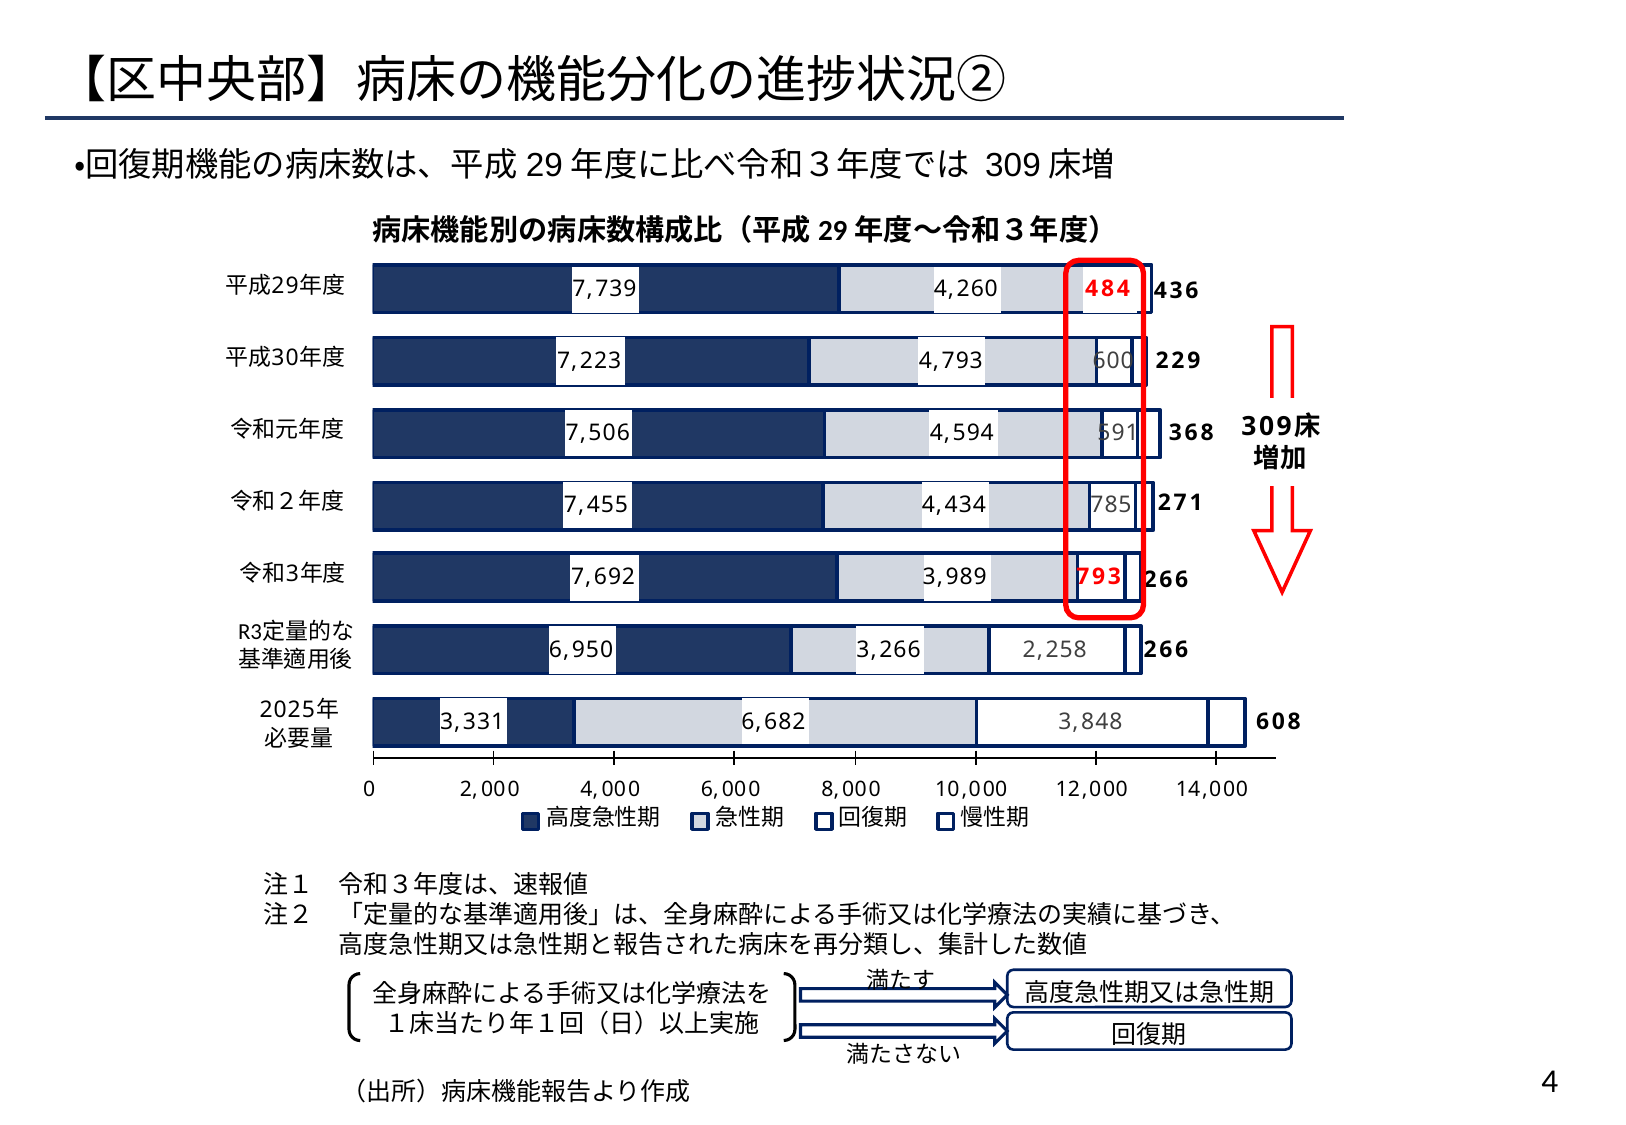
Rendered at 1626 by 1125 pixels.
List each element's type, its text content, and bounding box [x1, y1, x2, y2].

picture [197, 229, 1344, 862]
slide_number 3 [1207, 1049, 1574, 1110]
text_box 全身麻酔による手術又は化学療法を １床当たり年１回（日）以上実施 [348, 973, 796, 1042]
text_box ・回復期機能の病床数は、平成29年度に比べ令和３年度では 309床増 [74, 121, 1625, 190]
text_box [800, 959, 1008, 1008]
title 【区中央部】病床の機能分化の進捗状況② [44, 32, 1344, 117]
text_box 高度急性期又は急性期 [1008, 968, 1293, 1009]
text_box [800, 1018, 1008, 1074]
text_box 病床機能別の病床数構成比（平成29年度～令和３年度） [357, 203, 1150, 229]
text_box 注１ 令和３年度は、速報値 注２ 「定量的な基準適用後」は、全身麻酔による手術又は化学療法の実績に基づき、 高度急性期又は急性期と報告された病床を再分類し、集計した数値 [248, 862, 1342, 966]
text_box 回復期 [1006, 1011, 1293, 1051]
text_box （出所）病床機能報告より作成 [326, 1068, 843, 1113]
